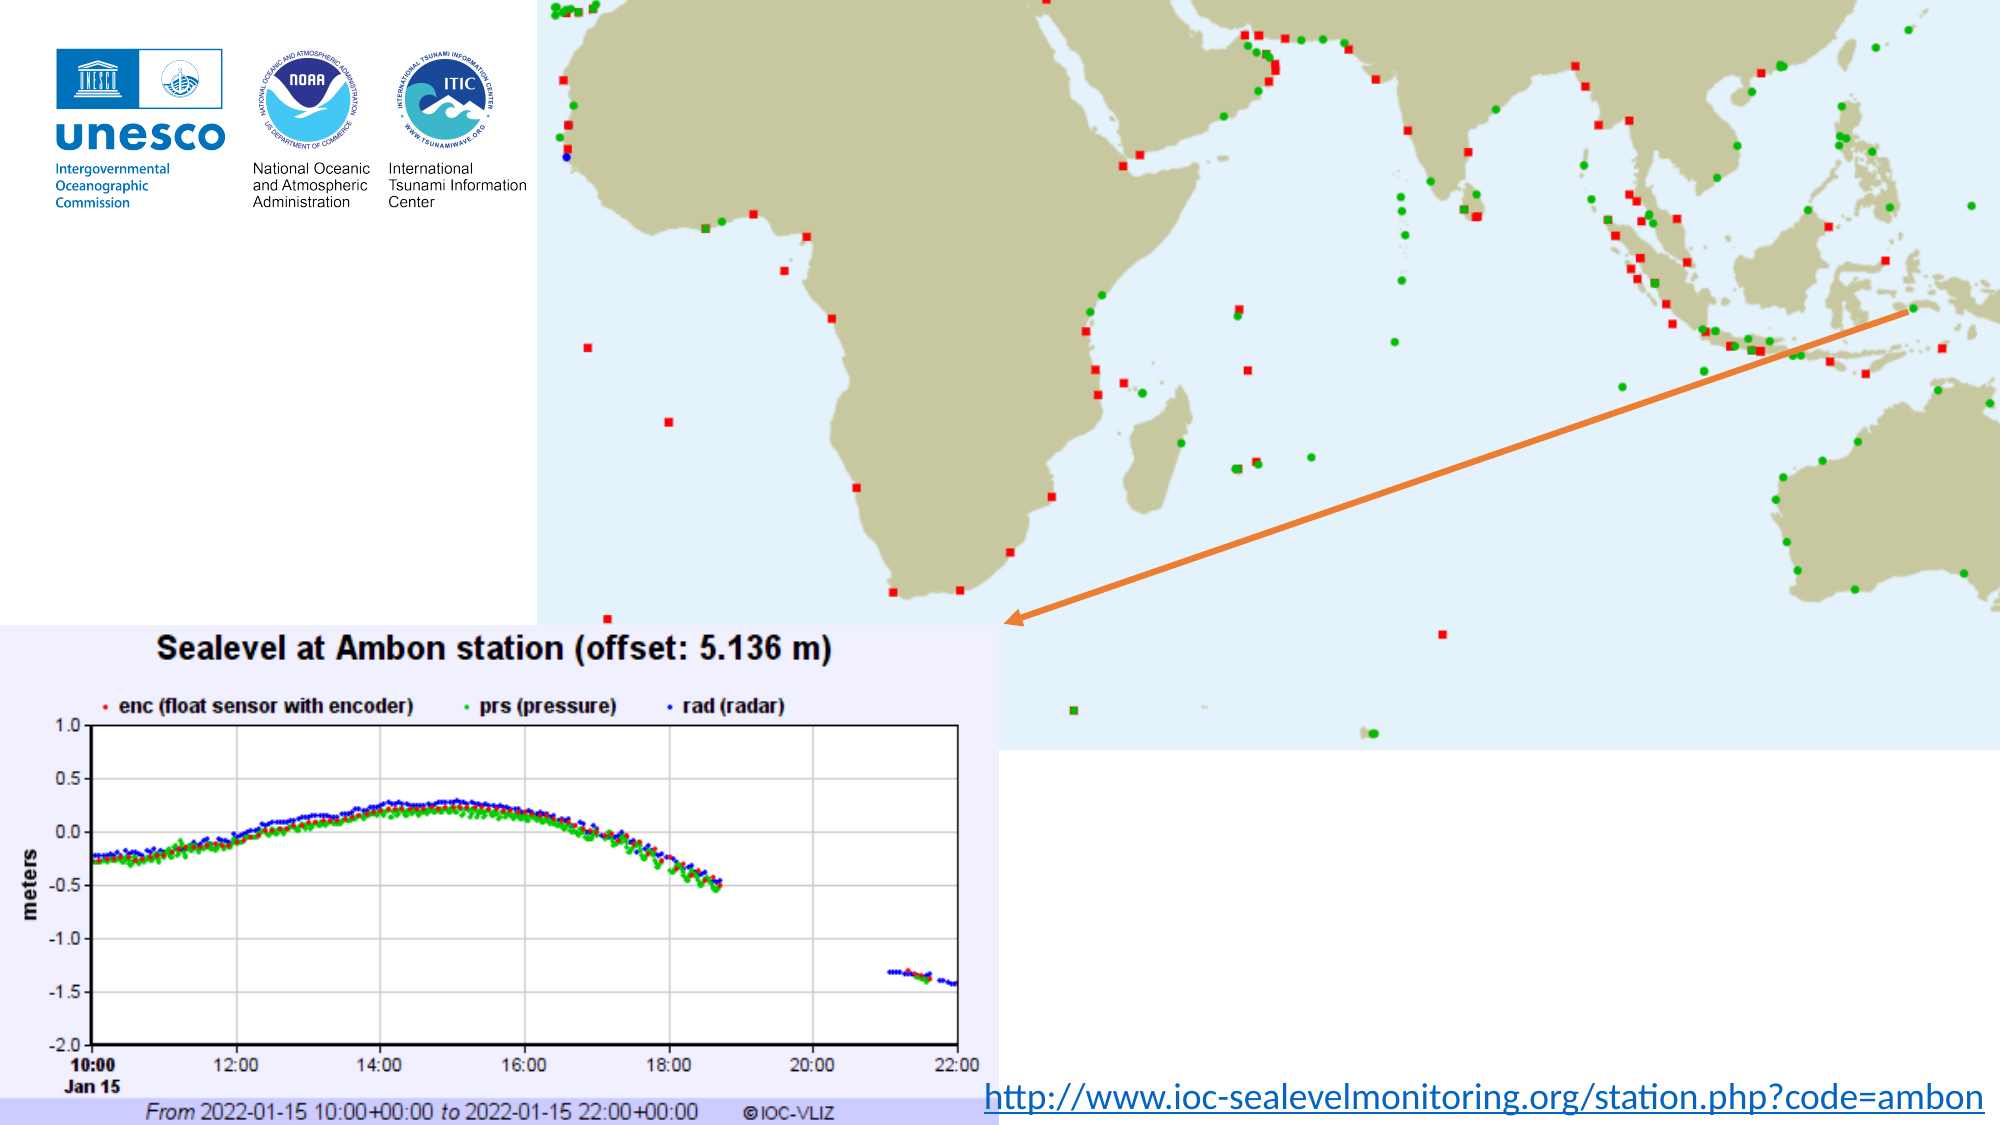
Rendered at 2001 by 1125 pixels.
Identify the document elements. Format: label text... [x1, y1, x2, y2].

text_box http://www.ioc-sealevelmonitoring.org/station.php?code=ambon [999, 1064, 2000, 1125]
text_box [1003, 311, 1909, 624]
picture [43, 35, 527, 221]
picture [0, 0, 2000, 1125]
